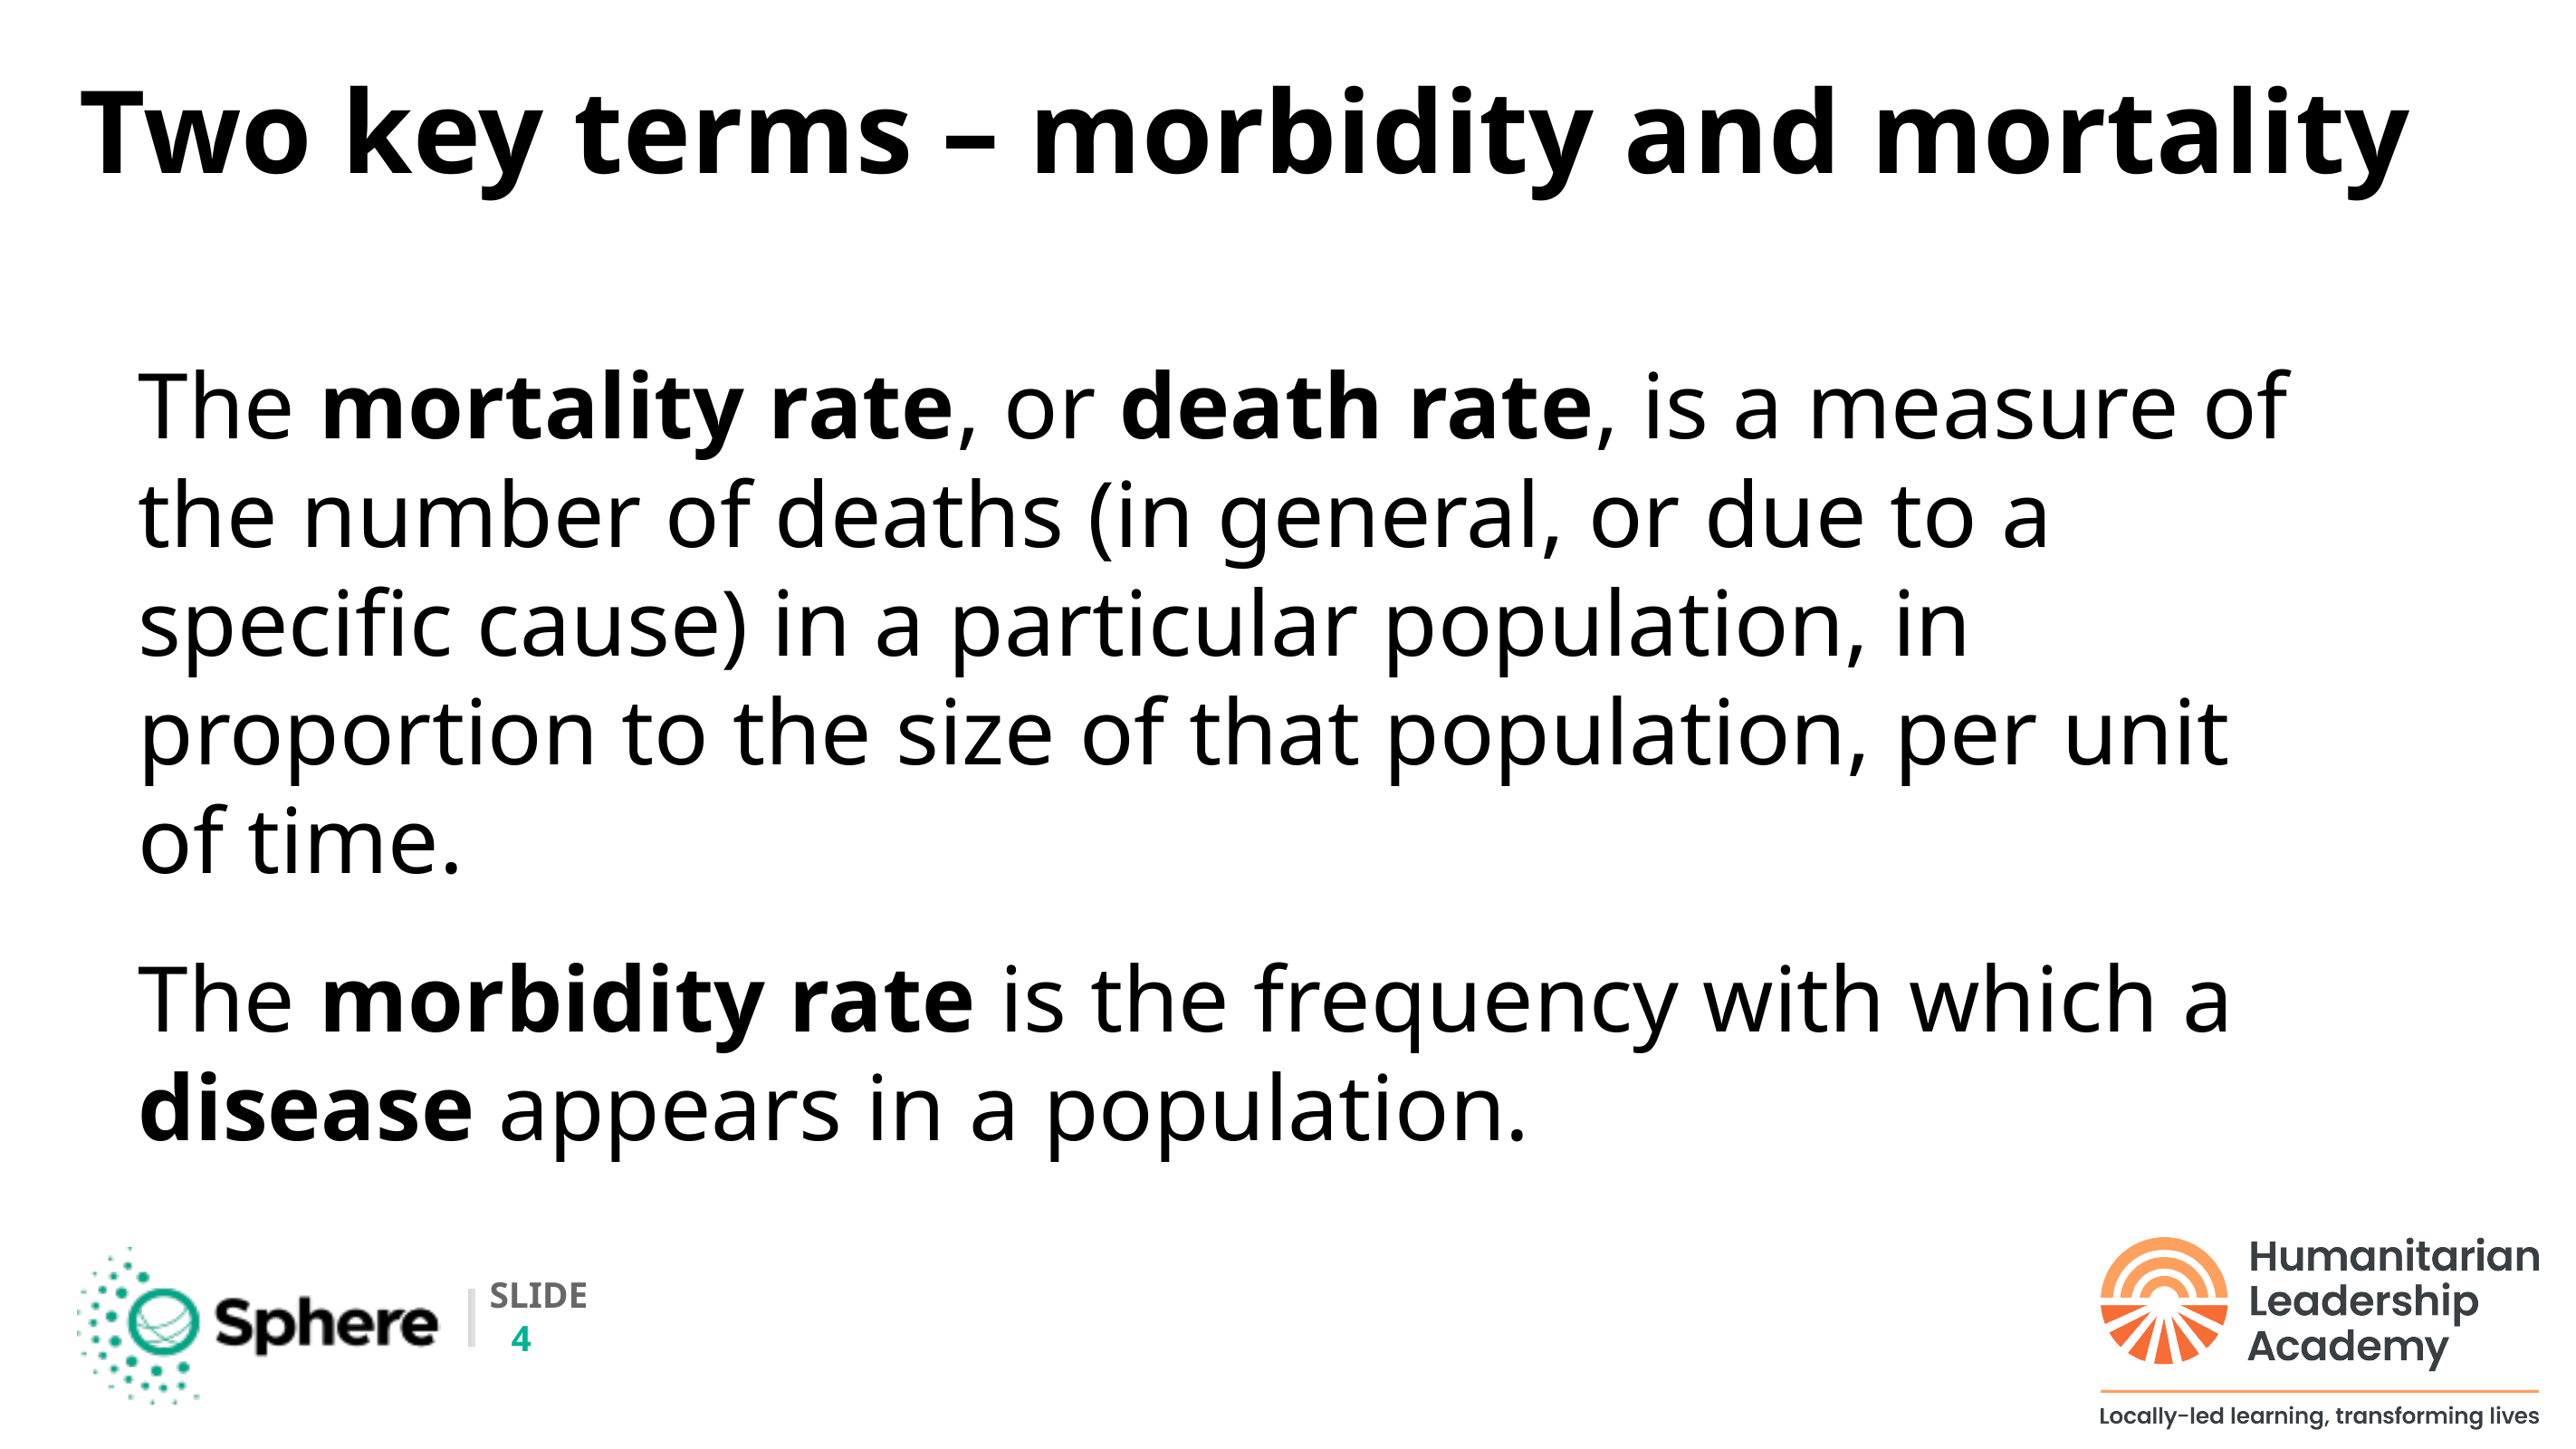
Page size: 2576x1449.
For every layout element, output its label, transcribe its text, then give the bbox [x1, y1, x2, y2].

picture [468, 1289, 479, 1349]
title Two key terms – morbidity and mortality [72, 51, 2498, 219]
picture [77, 1247, 441, 1407]
slide_number ‹#› [503, 1309, 562, 1449]
list The mortality rate, or death rate, is a measure of the number of deaths (in general, or due to a specific cause) in a particular population, in proportion to the size of that population, per unit of time. The morbidity rate is the frequency with which a disease appears in a population. [130, 341, 2298, 1250]
picture [2101, 1237, 2539, 1431]
